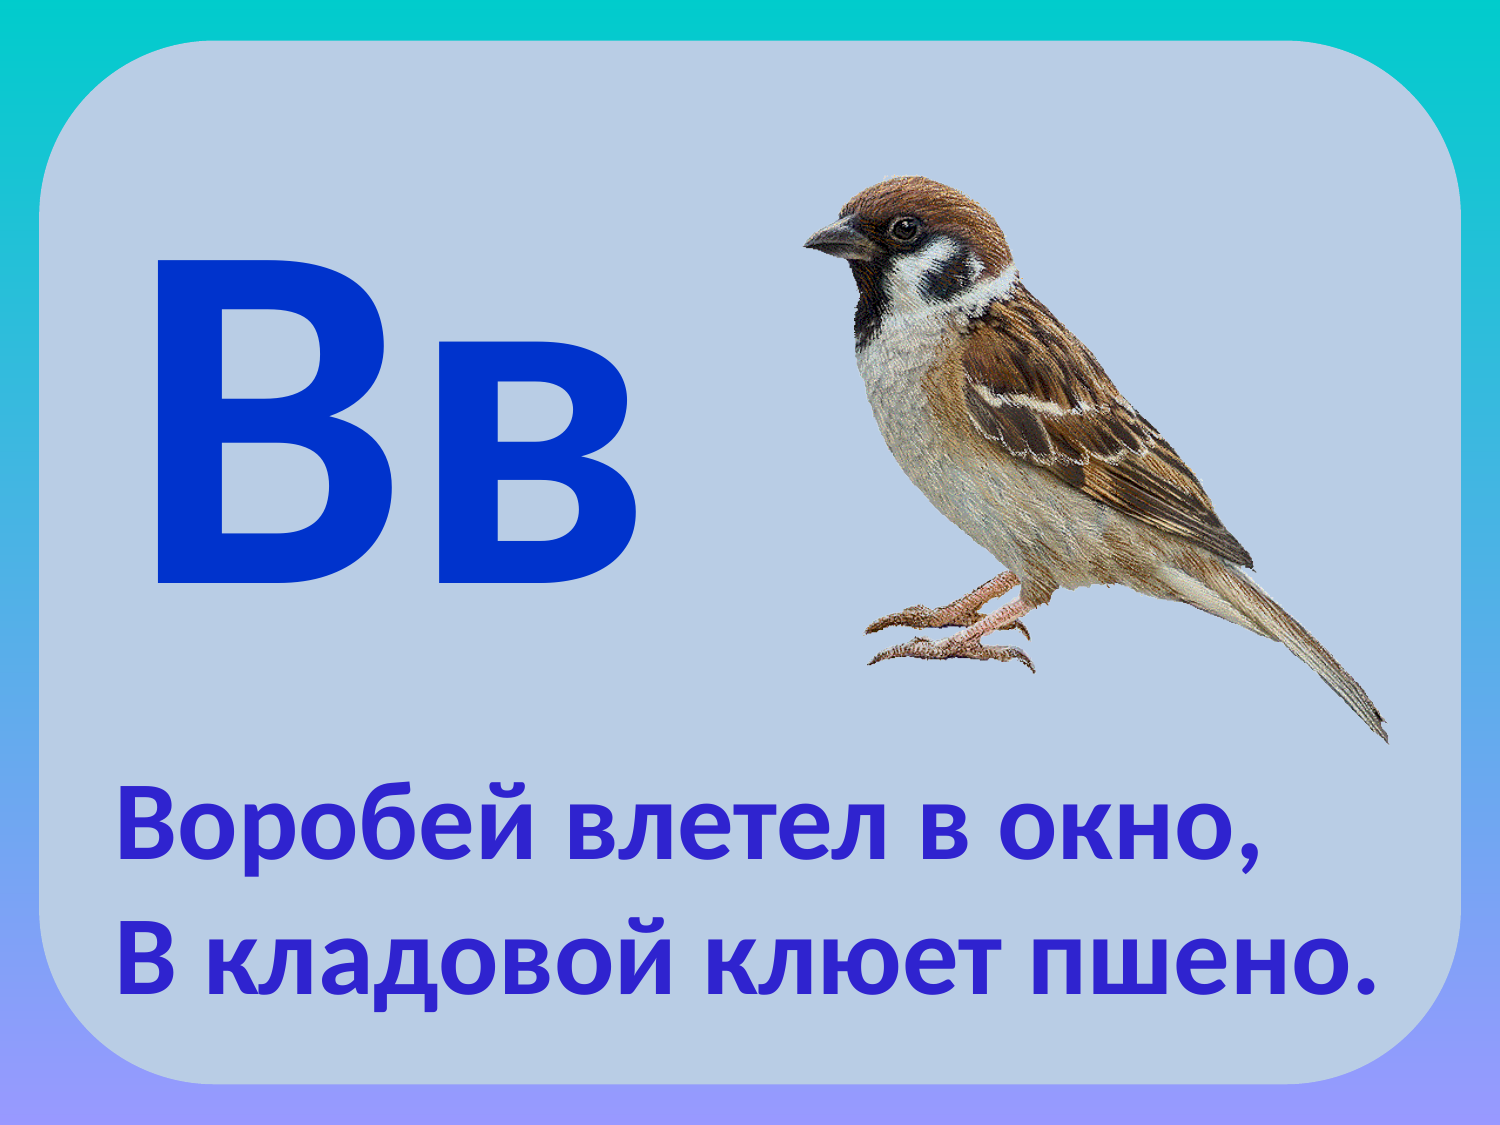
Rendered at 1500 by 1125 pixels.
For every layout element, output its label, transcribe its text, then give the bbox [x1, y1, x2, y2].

text_box Вв [114, 78, 671, 691]
picture [773, 136, 1420, 783]
text_box Воробей влетел в окно, В кладовой клюет пшено. [100, 739, 1436, 1025]
text_box [39, 40, 1461, 1085]
